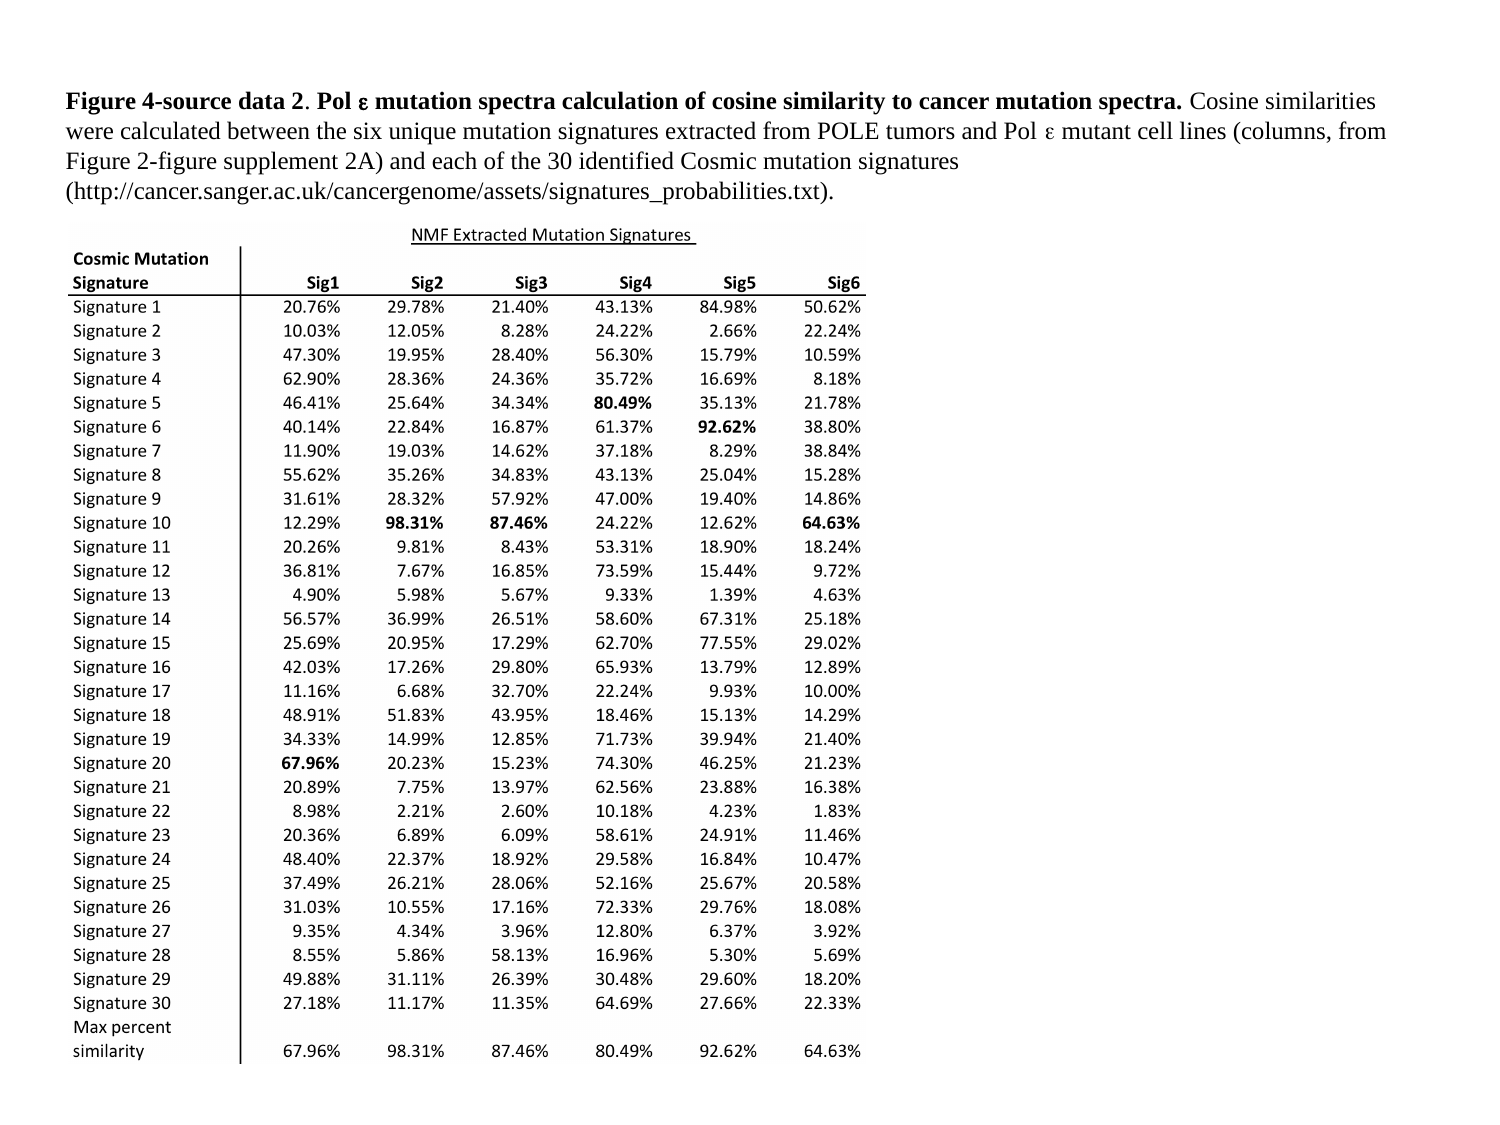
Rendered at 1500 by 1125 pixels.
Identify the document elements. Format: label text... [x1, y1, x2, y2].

text_box Figure 4-source data 2. Pol e mutation spectra calculation of cosine similarity to cancer mutation spectra. Cosine similarities were calculated between the six unique mutation signatures extracted from POLE tumors and Pol e mutant cell lines (columns, from Figure 2-figure supplement 2A) and each of the 30 identified Cosmic mutation signatures (http://cancer.sanger.ac.uk/cancergenome/assets/signatures_probabilities.txt). [50, 77, 1410, 212]
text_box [68, 221, 867, 1065]
